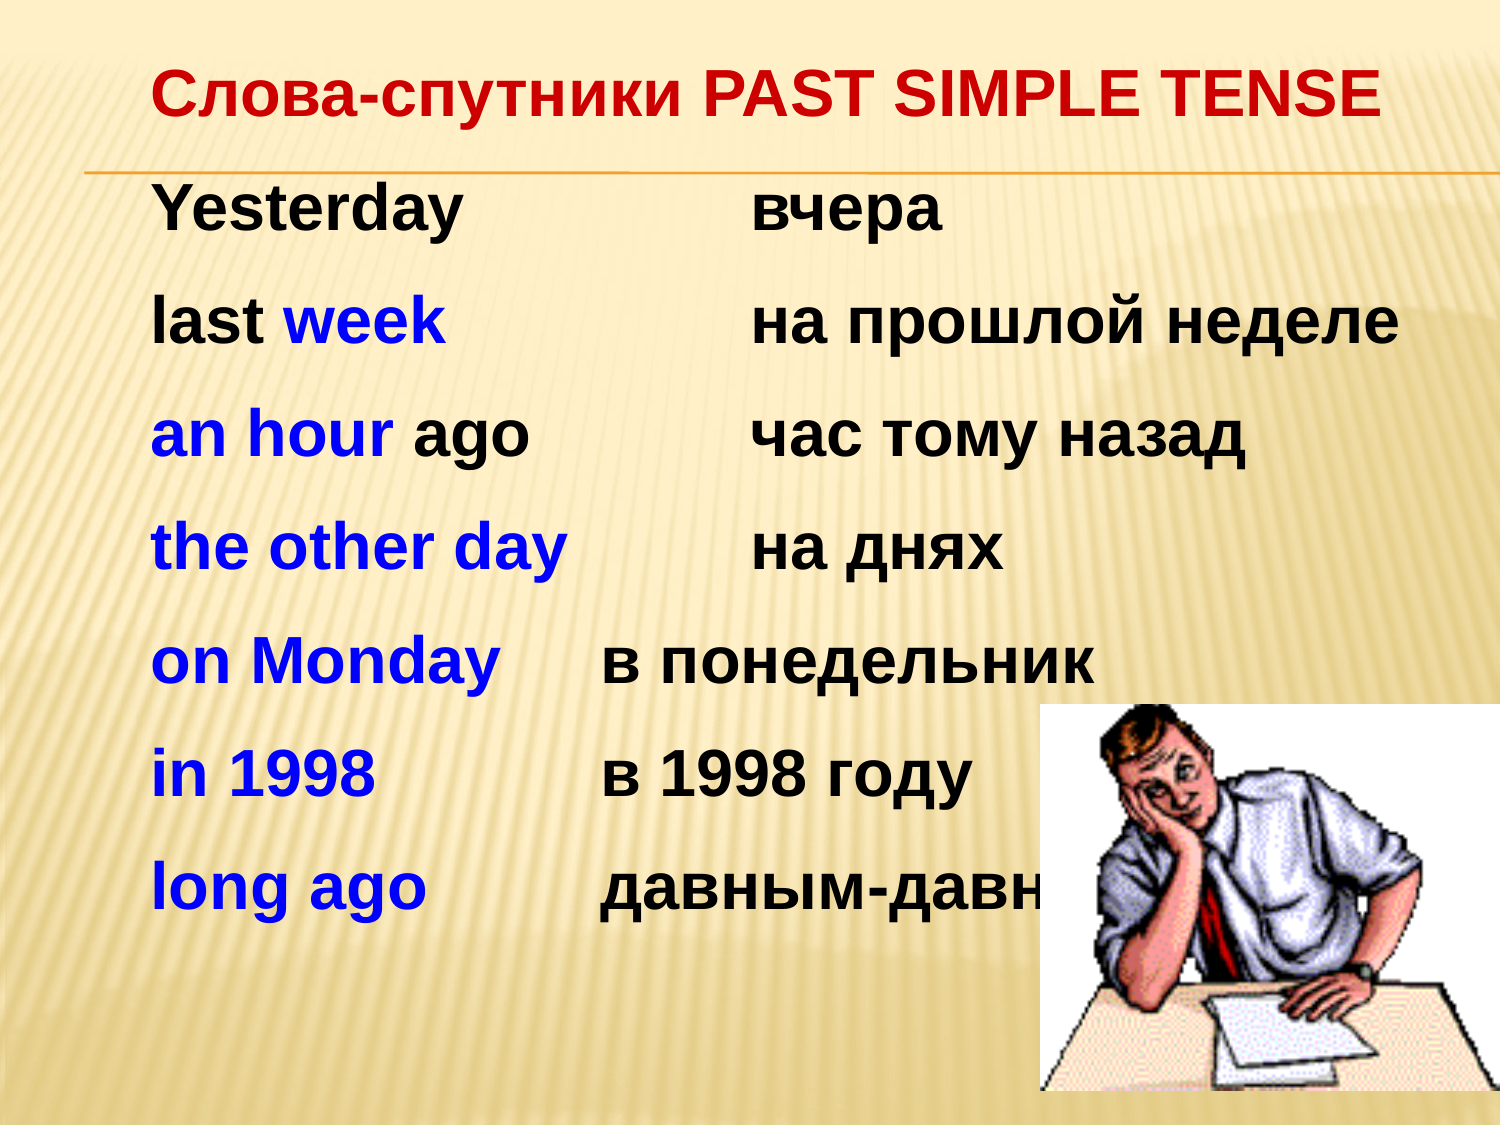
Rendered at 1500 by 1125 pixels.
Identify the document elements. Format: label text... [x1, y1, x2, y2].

text_box Слова-спутники PAST SIMPLE TENSE Yesterday вчера last week на прошлой неделе an hour ago час тому назад the other day на днях on Monday в понедельник in 1998 в 1998 году long ago давным-давно [135, 42, 1471, 931]
picture [1040, 703, 1500, 1091]
